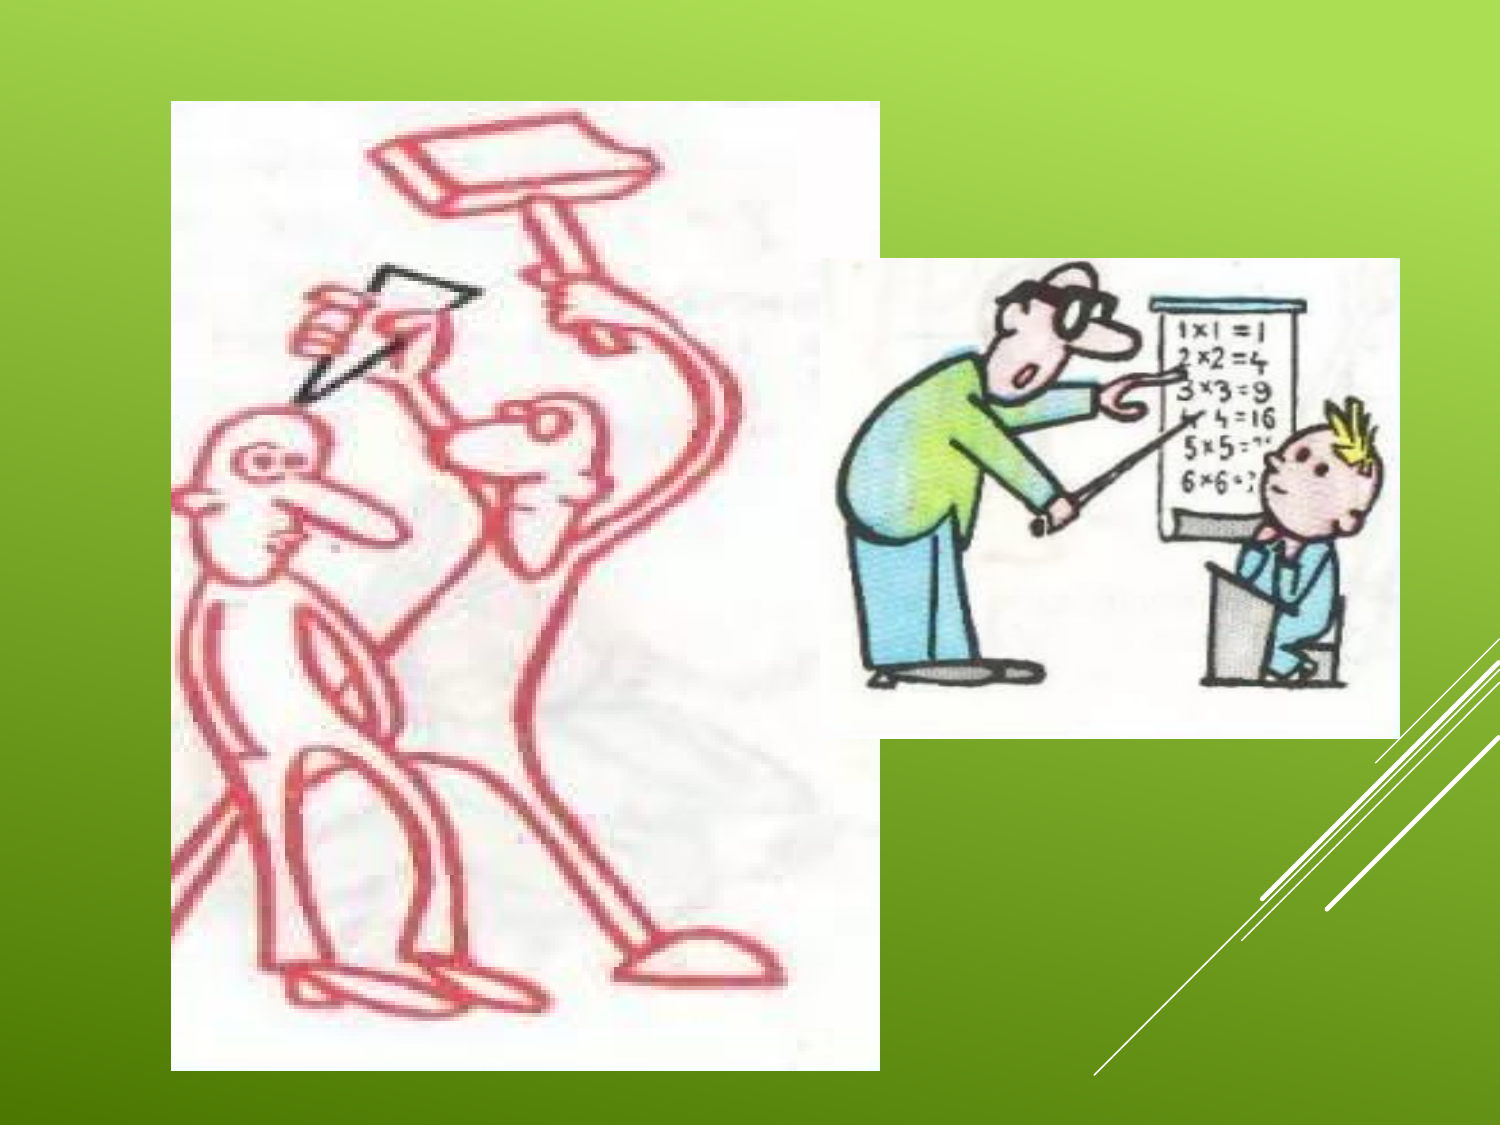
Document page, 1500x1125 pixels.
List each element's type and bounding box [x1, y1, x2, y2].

picture [170, 101, 1400, 1071]
